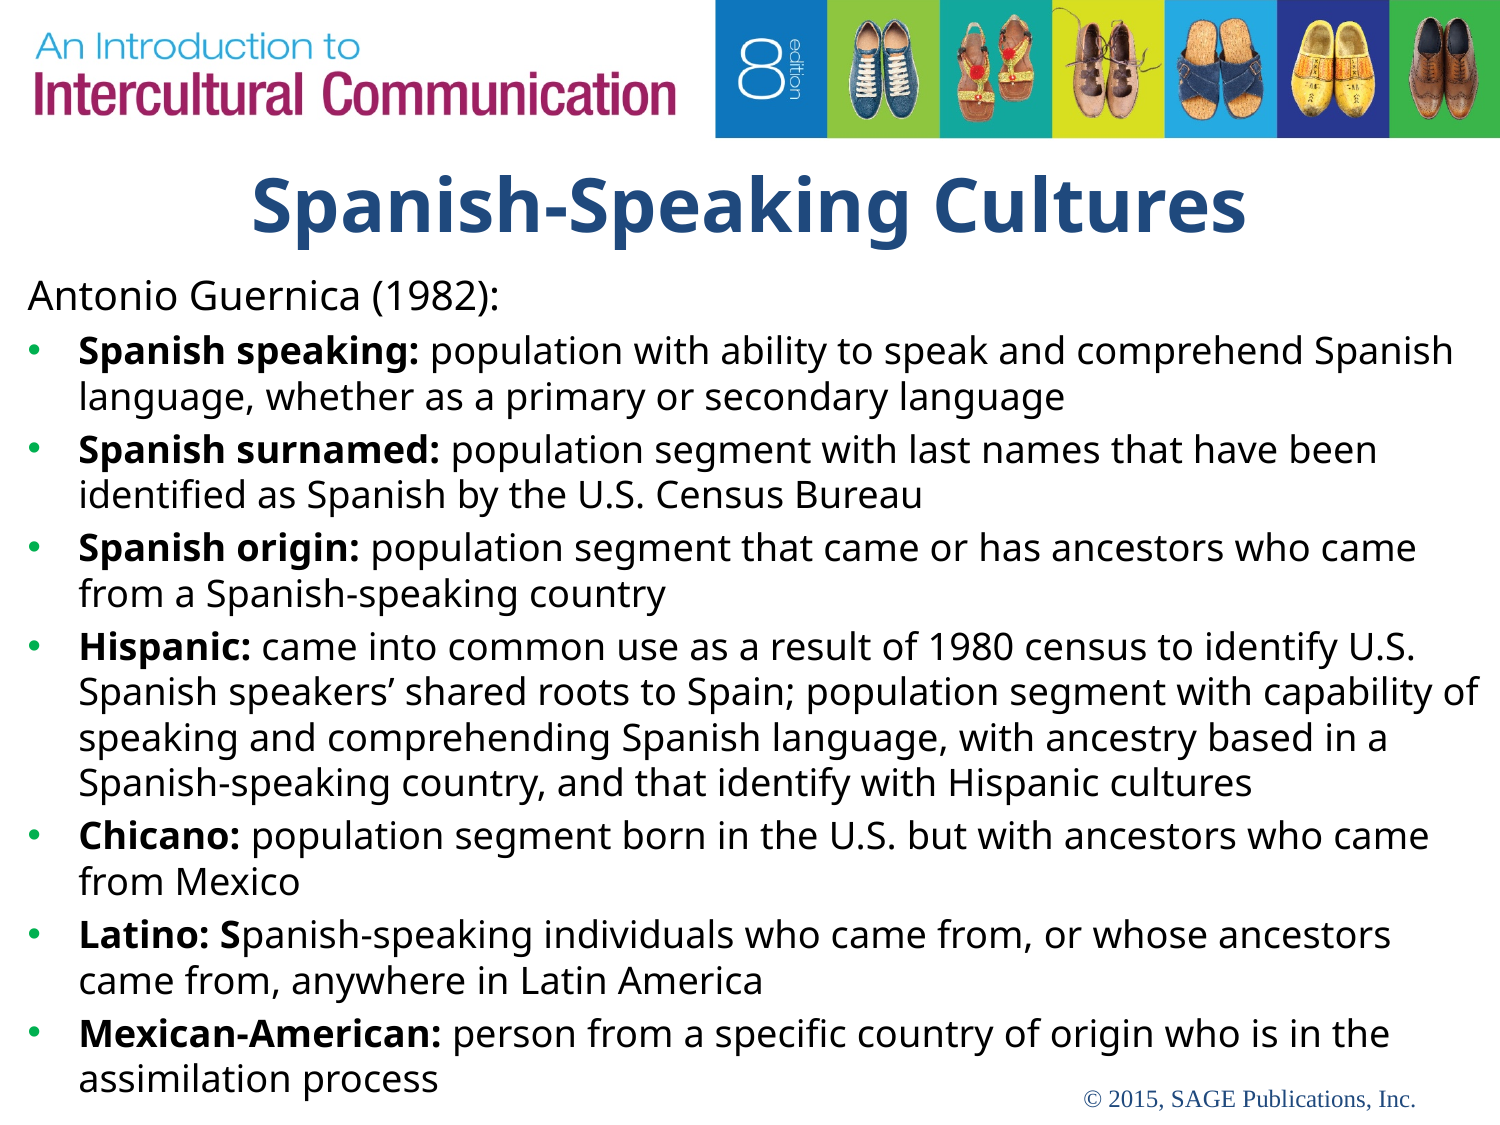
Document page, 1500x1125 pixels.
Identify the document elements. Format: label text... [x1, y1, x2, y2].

text_box © 2015, SAGE Publications, Inc. [1012, 1067, 1488, 1125]
list Antonio Guernica (1982): Spanish speaking: population with ability to speak and comprehend Spanish language, whether as a primary or secondary language Spanish surnamed: population segment with last names that have been identified as Spanish by the U.S. Census Bureau Spanish origin: population segment that came or has ancestors who came from a Spanish-speaking country Hispanic: came into common use as a result of 1980 census to identify U.S. Spanish speakers’ shared roots to Spain; population segment with capability of speaking and comprehending Spanish language, with ancestry based in a Spanish-speaking country, and that identify with Hispanic cultures Chicano: population segment born in the U.S. but with ancestors who came from Mexico Latino: Spanish-speaking individuals who came from, or whose ancestors came from, anywhere in Latin America Mexican-American: person from a specific country of origin who is in the assimilation process [12, 262, 1500, 1125]
title Spanish-Speaking Cultures [0, 154, 1500, 250]
picture [0, 0, 1500, 154]
picture [0, 250, 1500, 1125]
